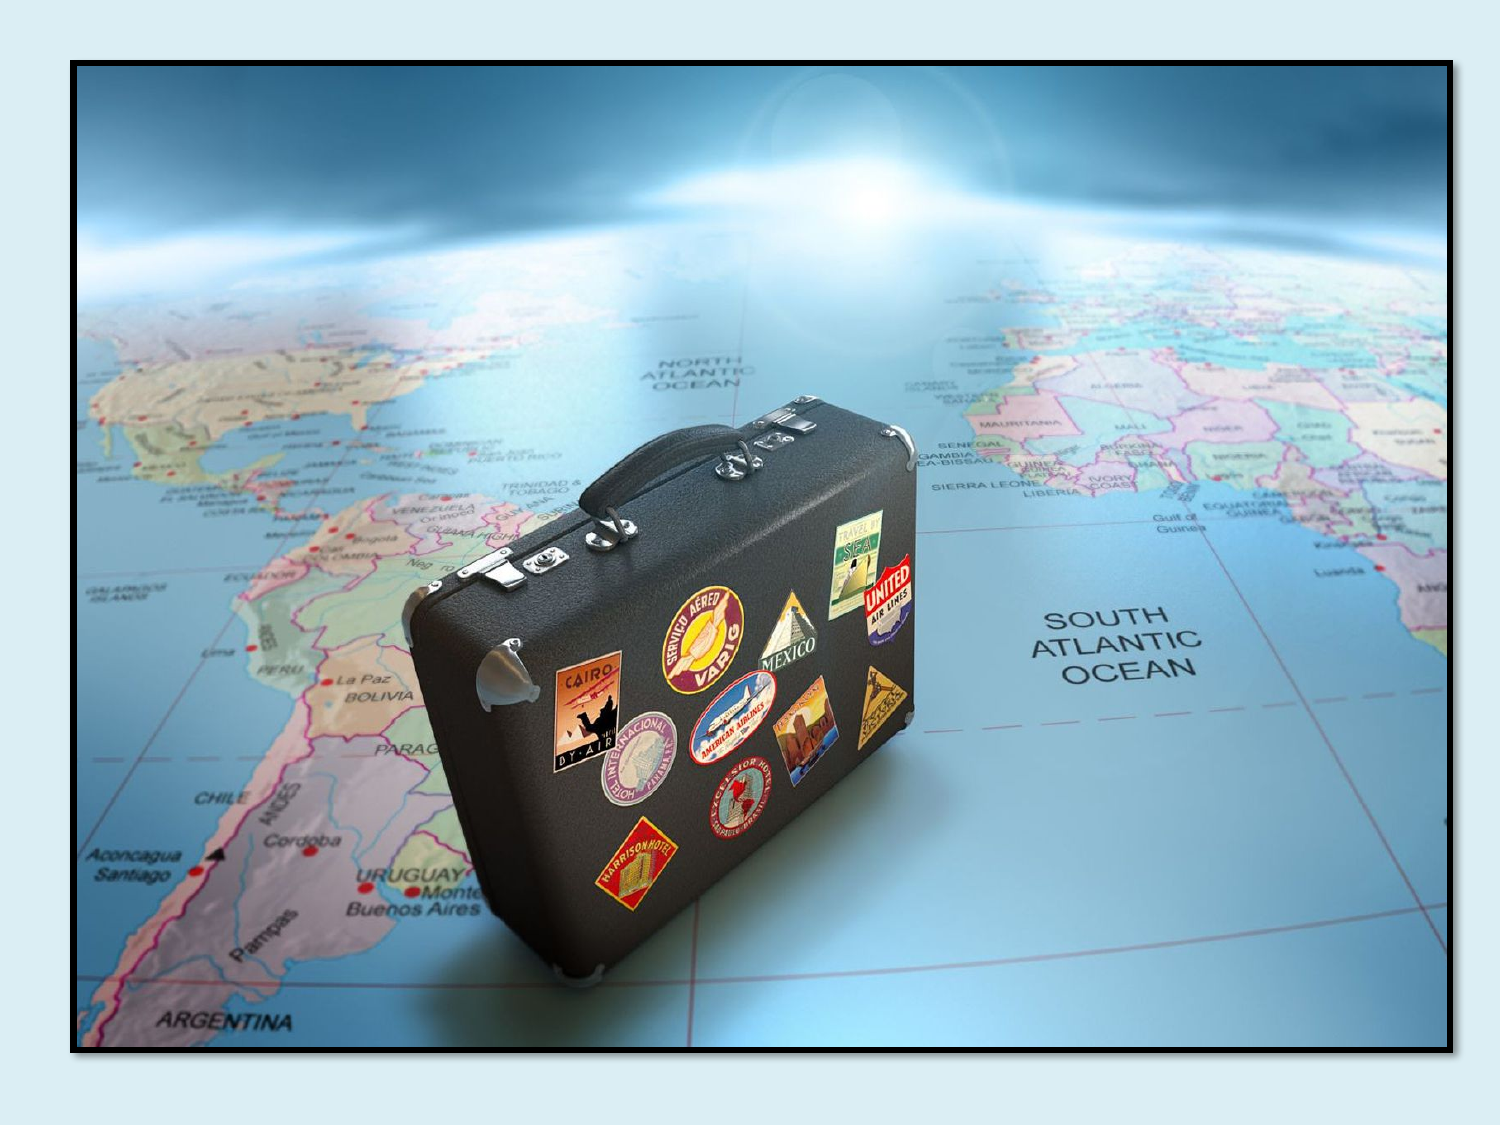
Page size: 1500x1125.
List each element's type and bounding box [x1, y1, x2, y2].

picture [76, 66, 1448, 1047]
